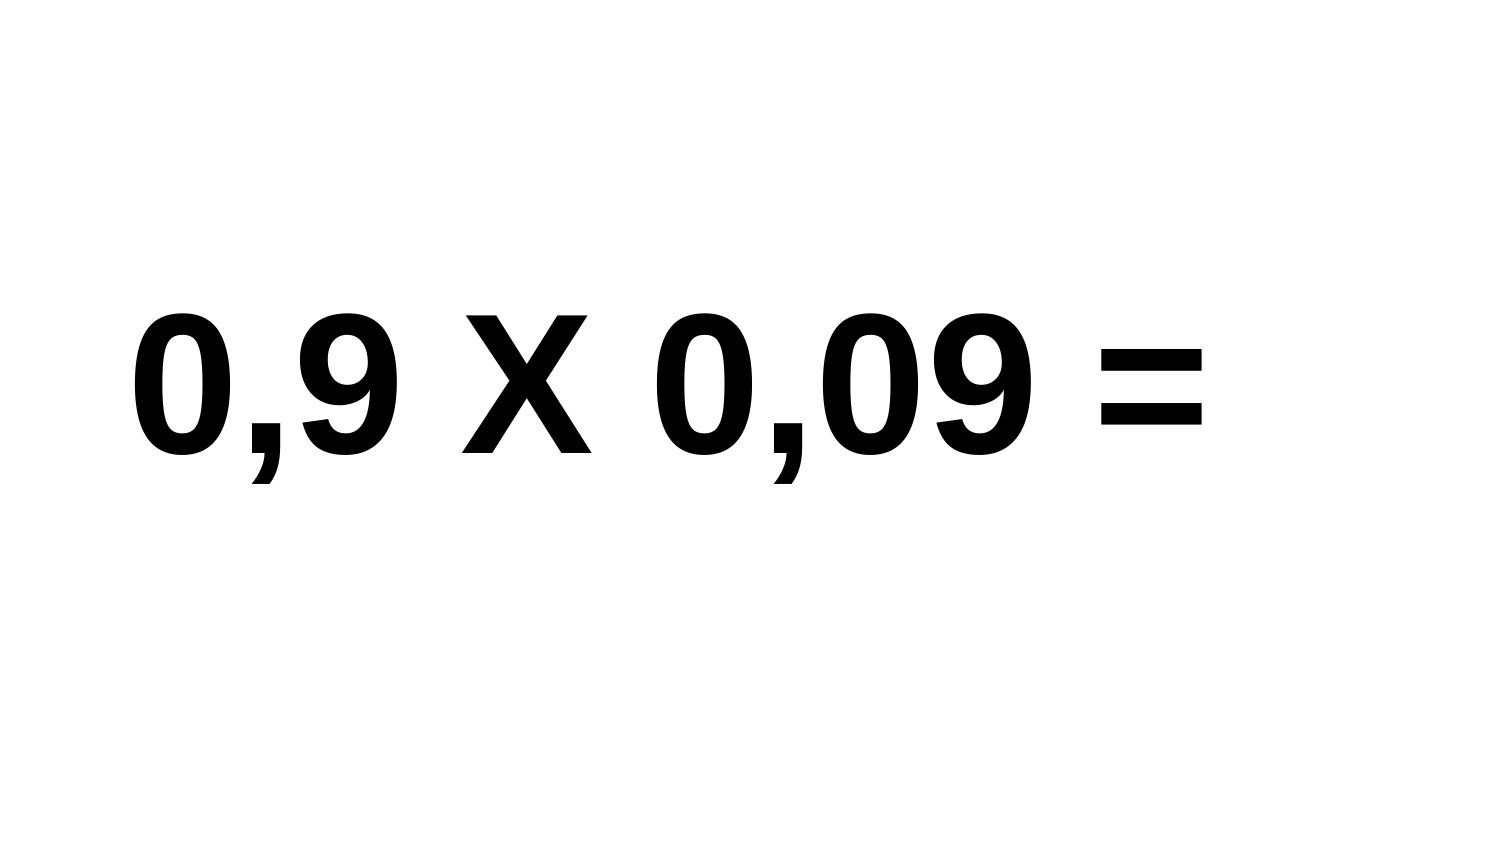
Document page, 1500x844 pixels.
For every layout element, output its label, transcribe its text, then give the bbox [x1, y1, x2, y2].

text_box 0,9 X 0,09 = [112, 318, 1388, 509]
